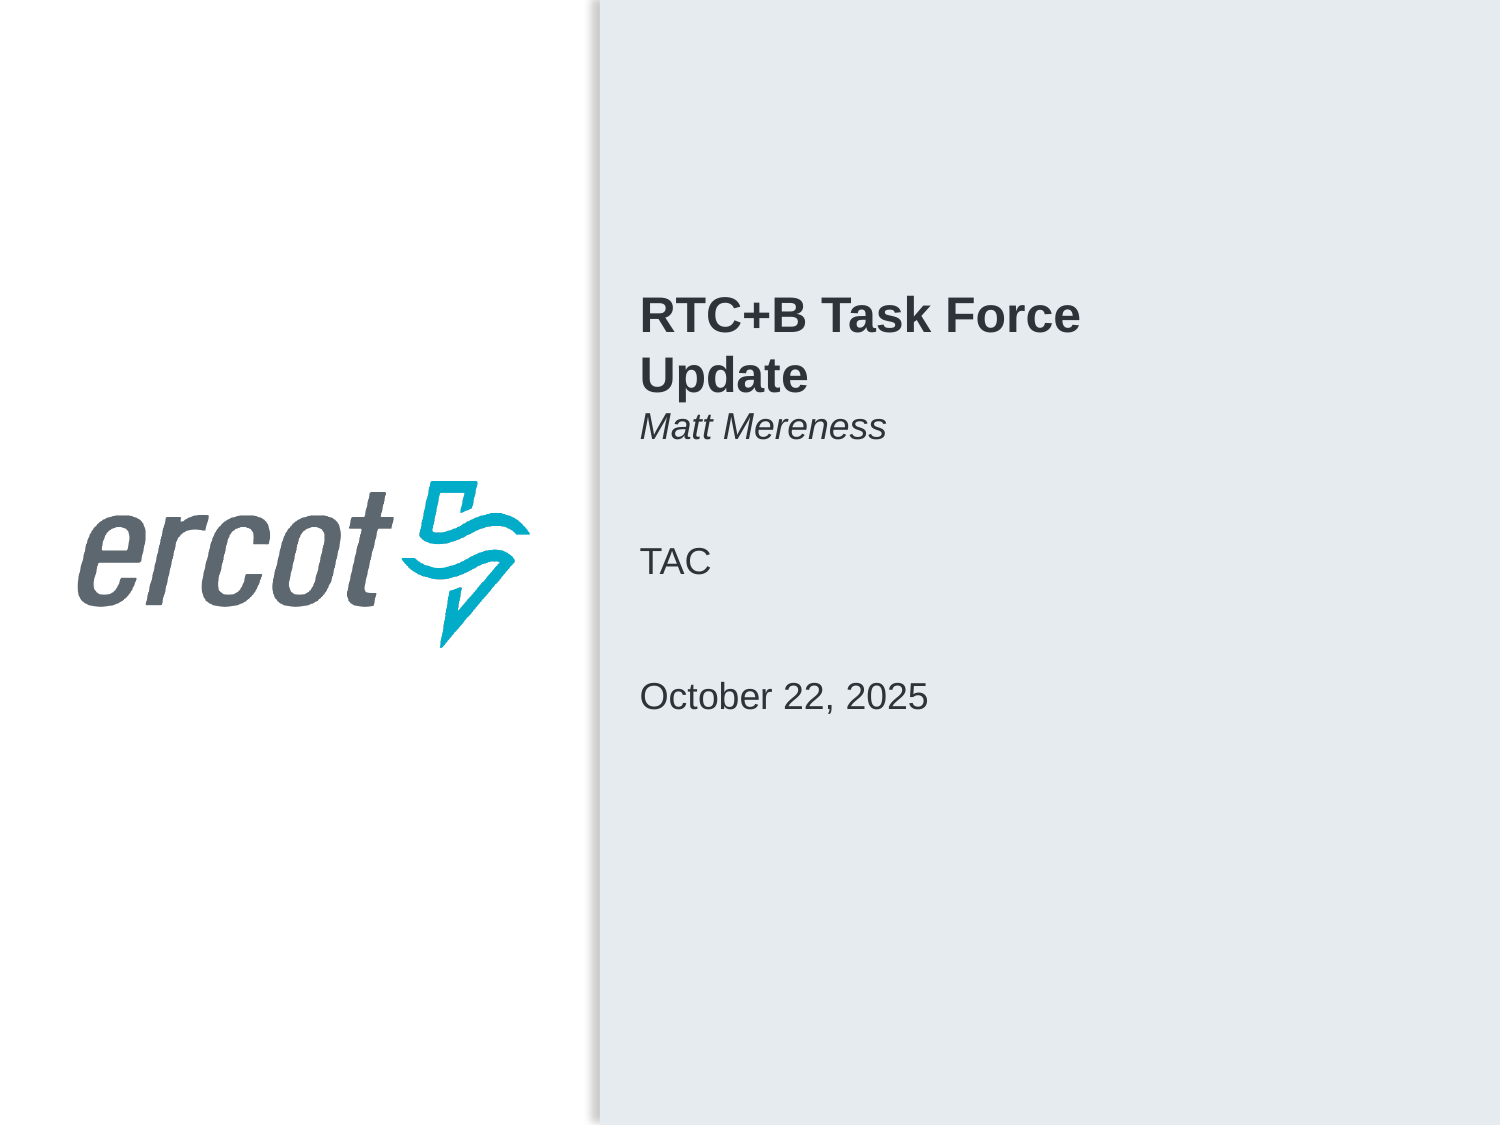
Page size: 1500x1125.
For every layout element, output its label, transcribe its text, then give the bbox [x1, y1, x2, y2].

picture [68, 471, 538, 654]
text_box RTC+B Task Force Update Matt Mereness TAC October 22, 2025 [624, 274, 1438, 770]
